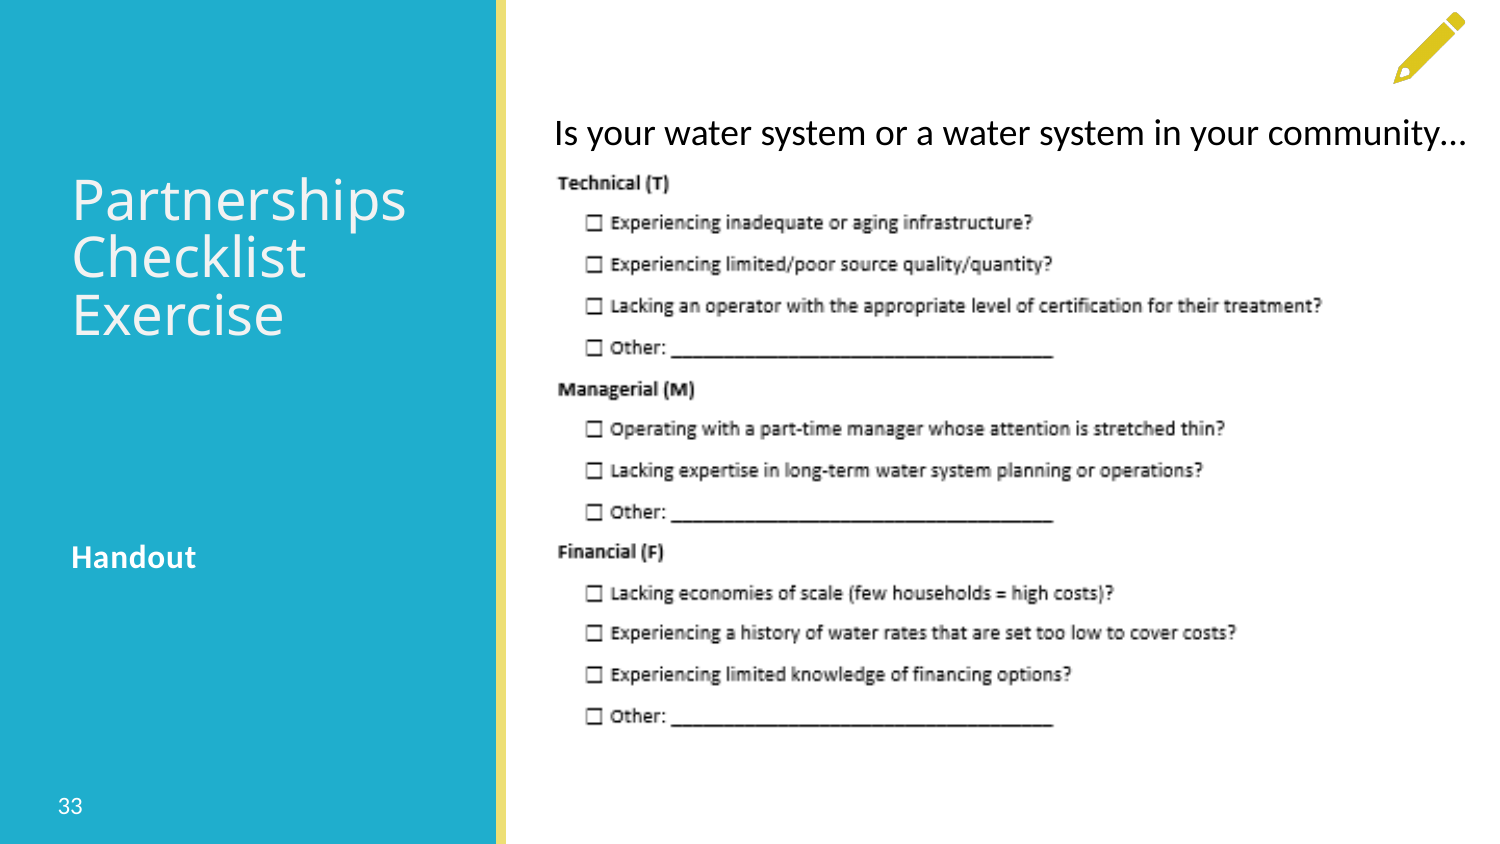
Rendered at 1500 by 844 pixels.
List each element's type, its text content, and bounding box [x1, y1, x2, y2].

title Partnerships Checklist Exercise [56, 73, 451, 355]
text_box Handout [56, 532, 450, 780]
text_box Is your water system or a water system in your community… [539, 100, 1483, 161]
slide_number 33 [16, 782, 124, 828]
picture [1386, 5, 1472, 91]
picture [534, 161, 1354, 744]
